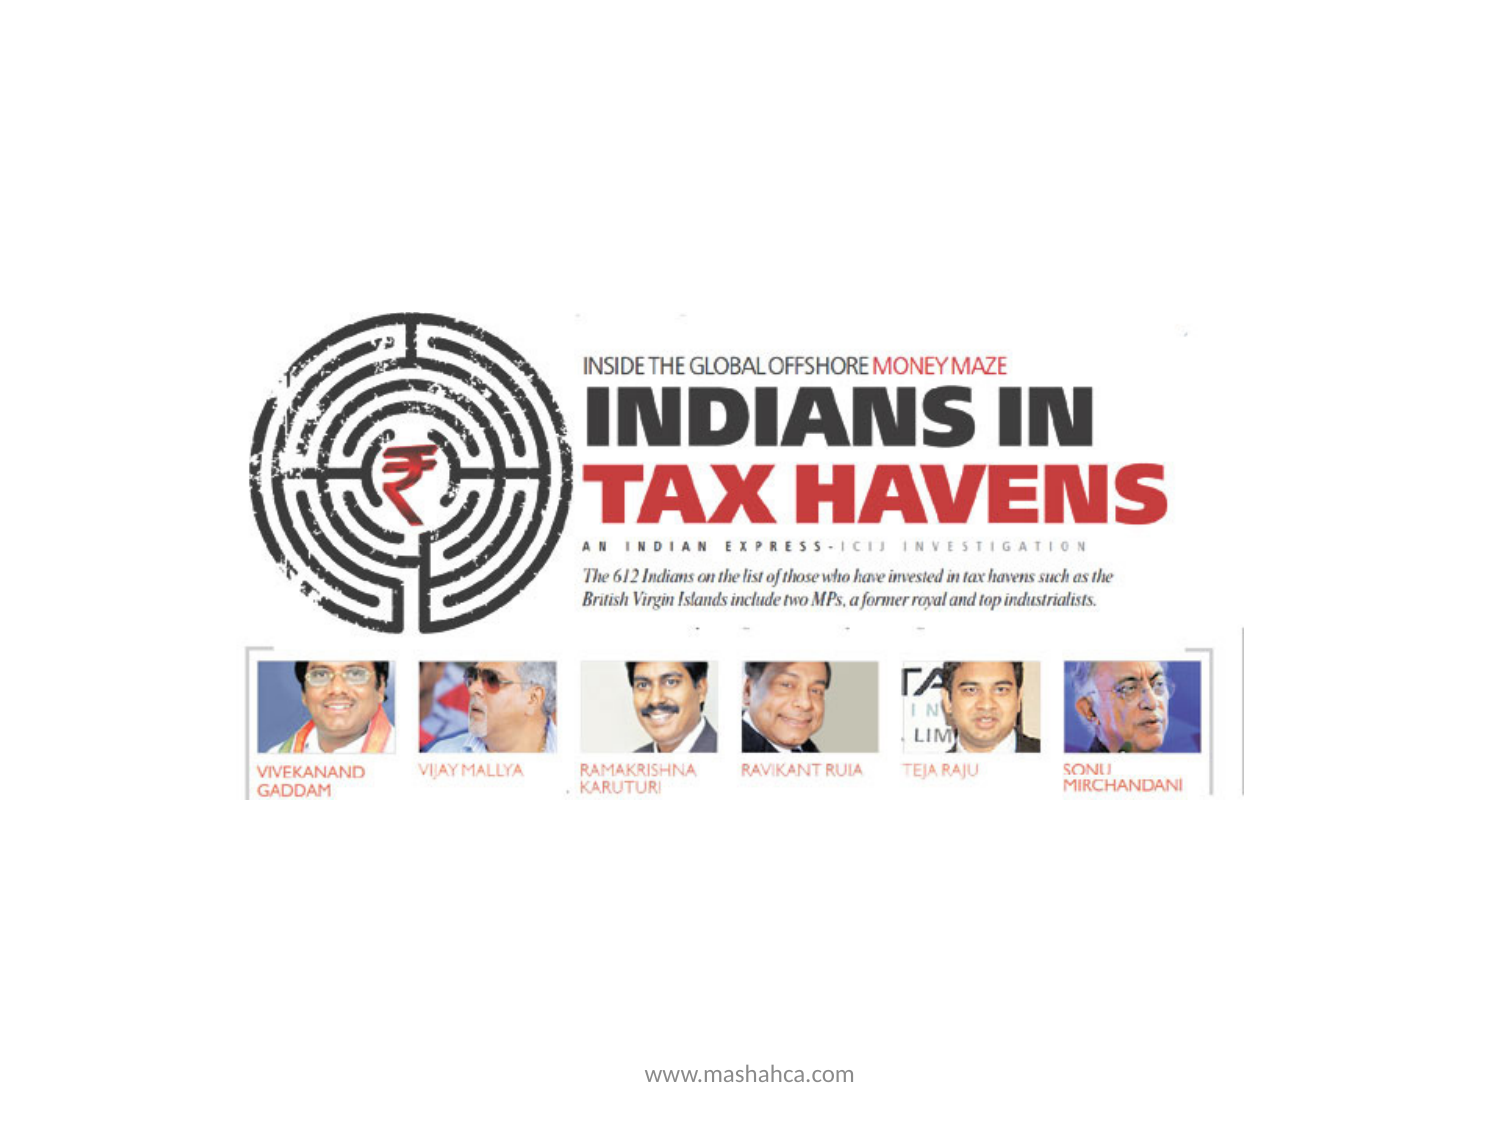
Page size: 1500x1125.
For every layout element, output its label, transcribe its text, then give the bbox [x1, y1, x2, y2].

picture [212, 312, 1244, 801]
footer www.mashahca.com [512, 1042, 988, 1103]
